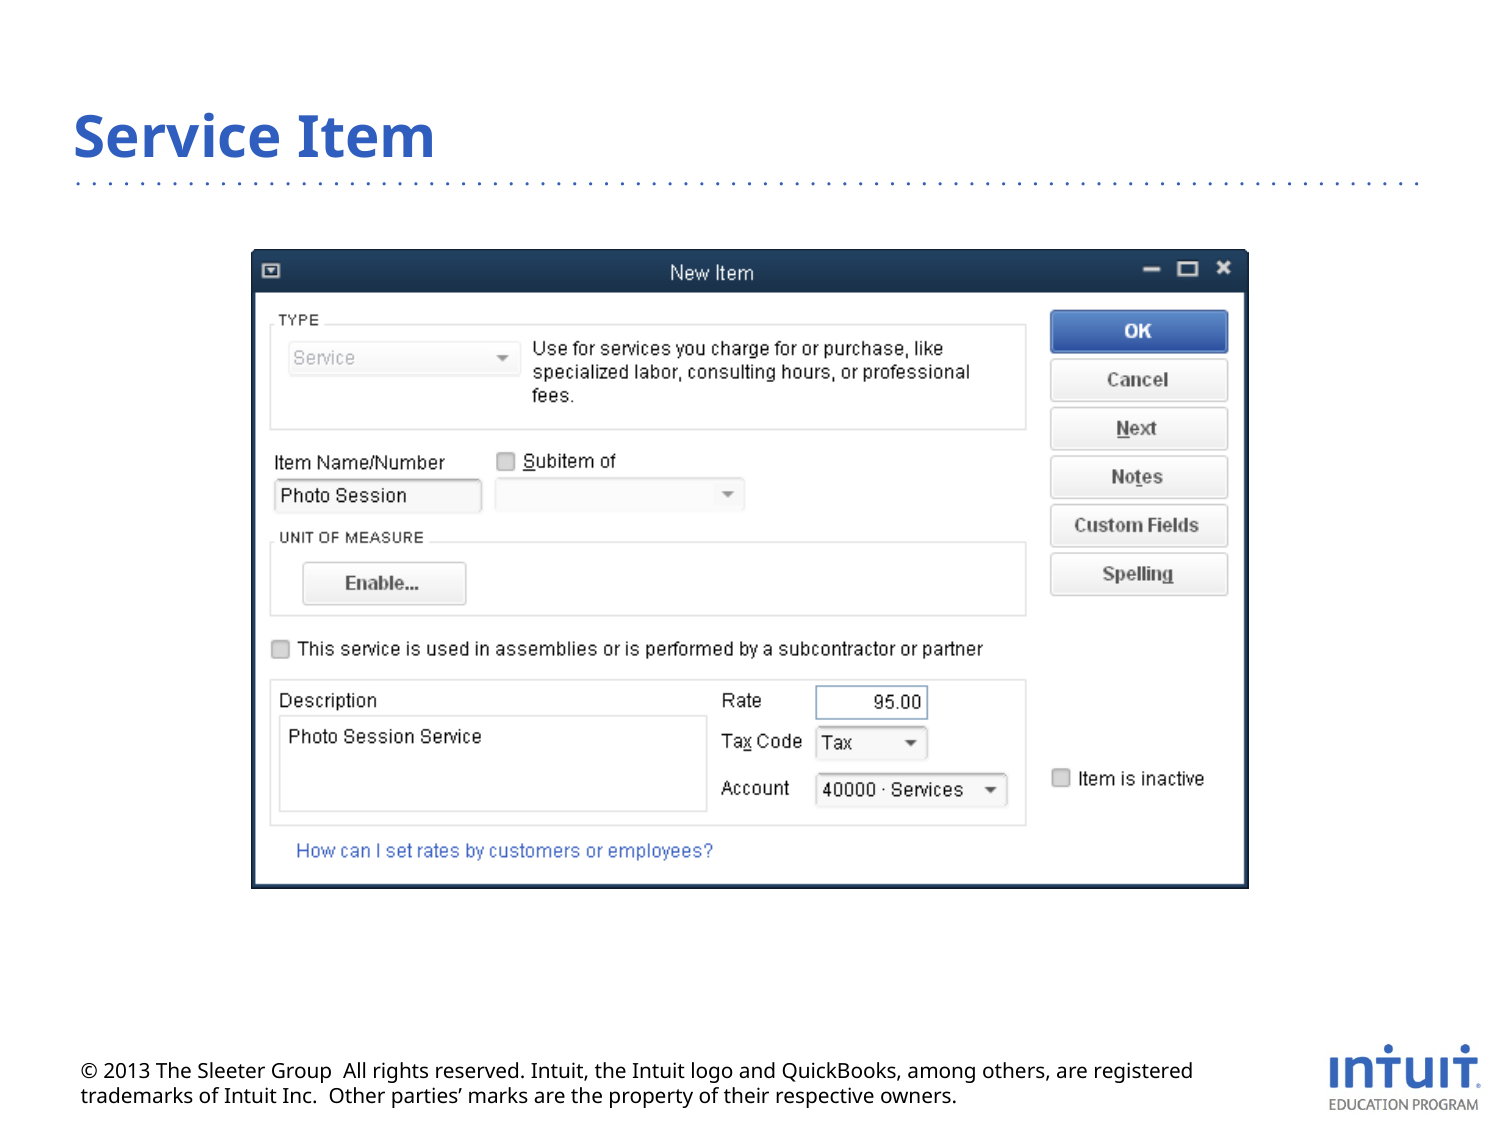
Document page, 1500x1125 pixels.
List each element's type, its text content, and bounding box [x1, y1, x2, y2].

title Service Item [73, 62, 1424, 169]
picture [251, 249, 1249, 890]
picture [1325, 1039, 1485, 1116]
